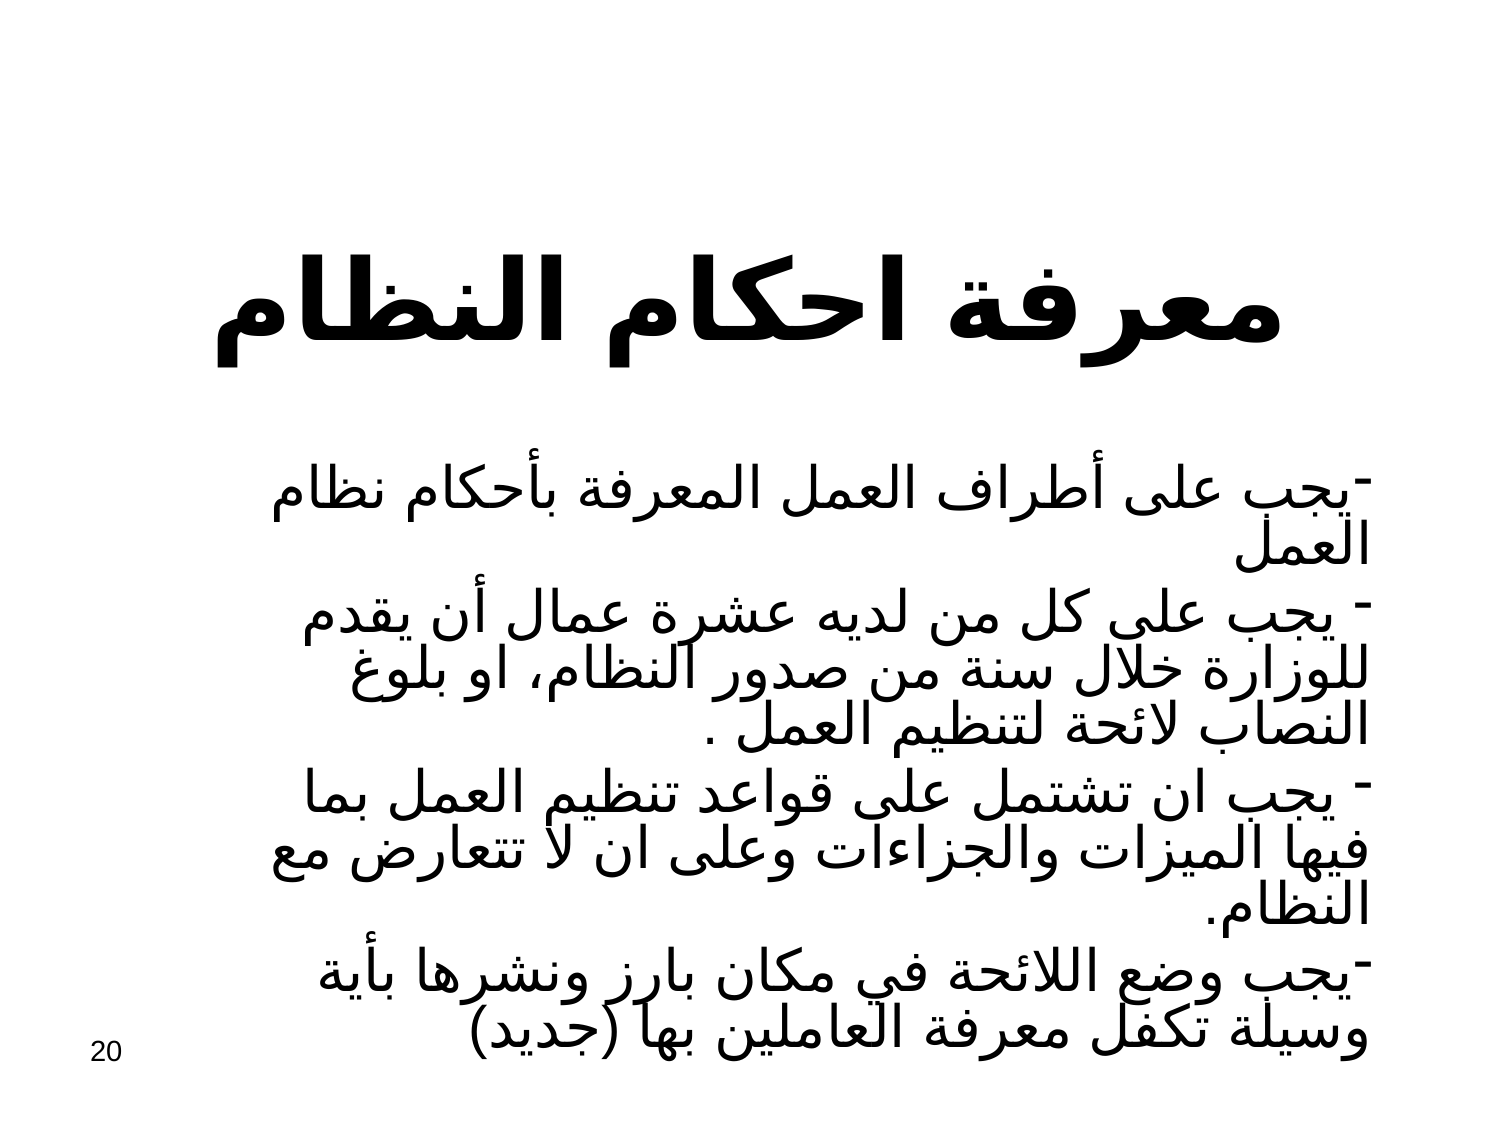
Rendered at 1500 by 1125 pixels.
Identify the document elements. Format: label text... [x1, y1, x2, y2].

title معرفة احكام النظام [112, 174, 1388, 417]
slide_number 20 [74, 1024, 426, 1103]
subtitle يجب على أطراف العمل المعرفة بأحكام نظام العمل يجب على كل من لديه عشرة عمال أن يقدم للوزارة خلال سنة من صدور النظام، او بلوغ النصاب لائحة لتنظيم العمل . يجب ان تشتمل على قواعد تنظيم العمل بما فيها الميزات والجزاءات وعلى ان لا تتعارض مع النظام. يجب وضع اللائحة في مكان بارز ونشرها بأية وسيلة تكفل معرفة العاملين بها (جديد) [224, 374, 1388, 938]
